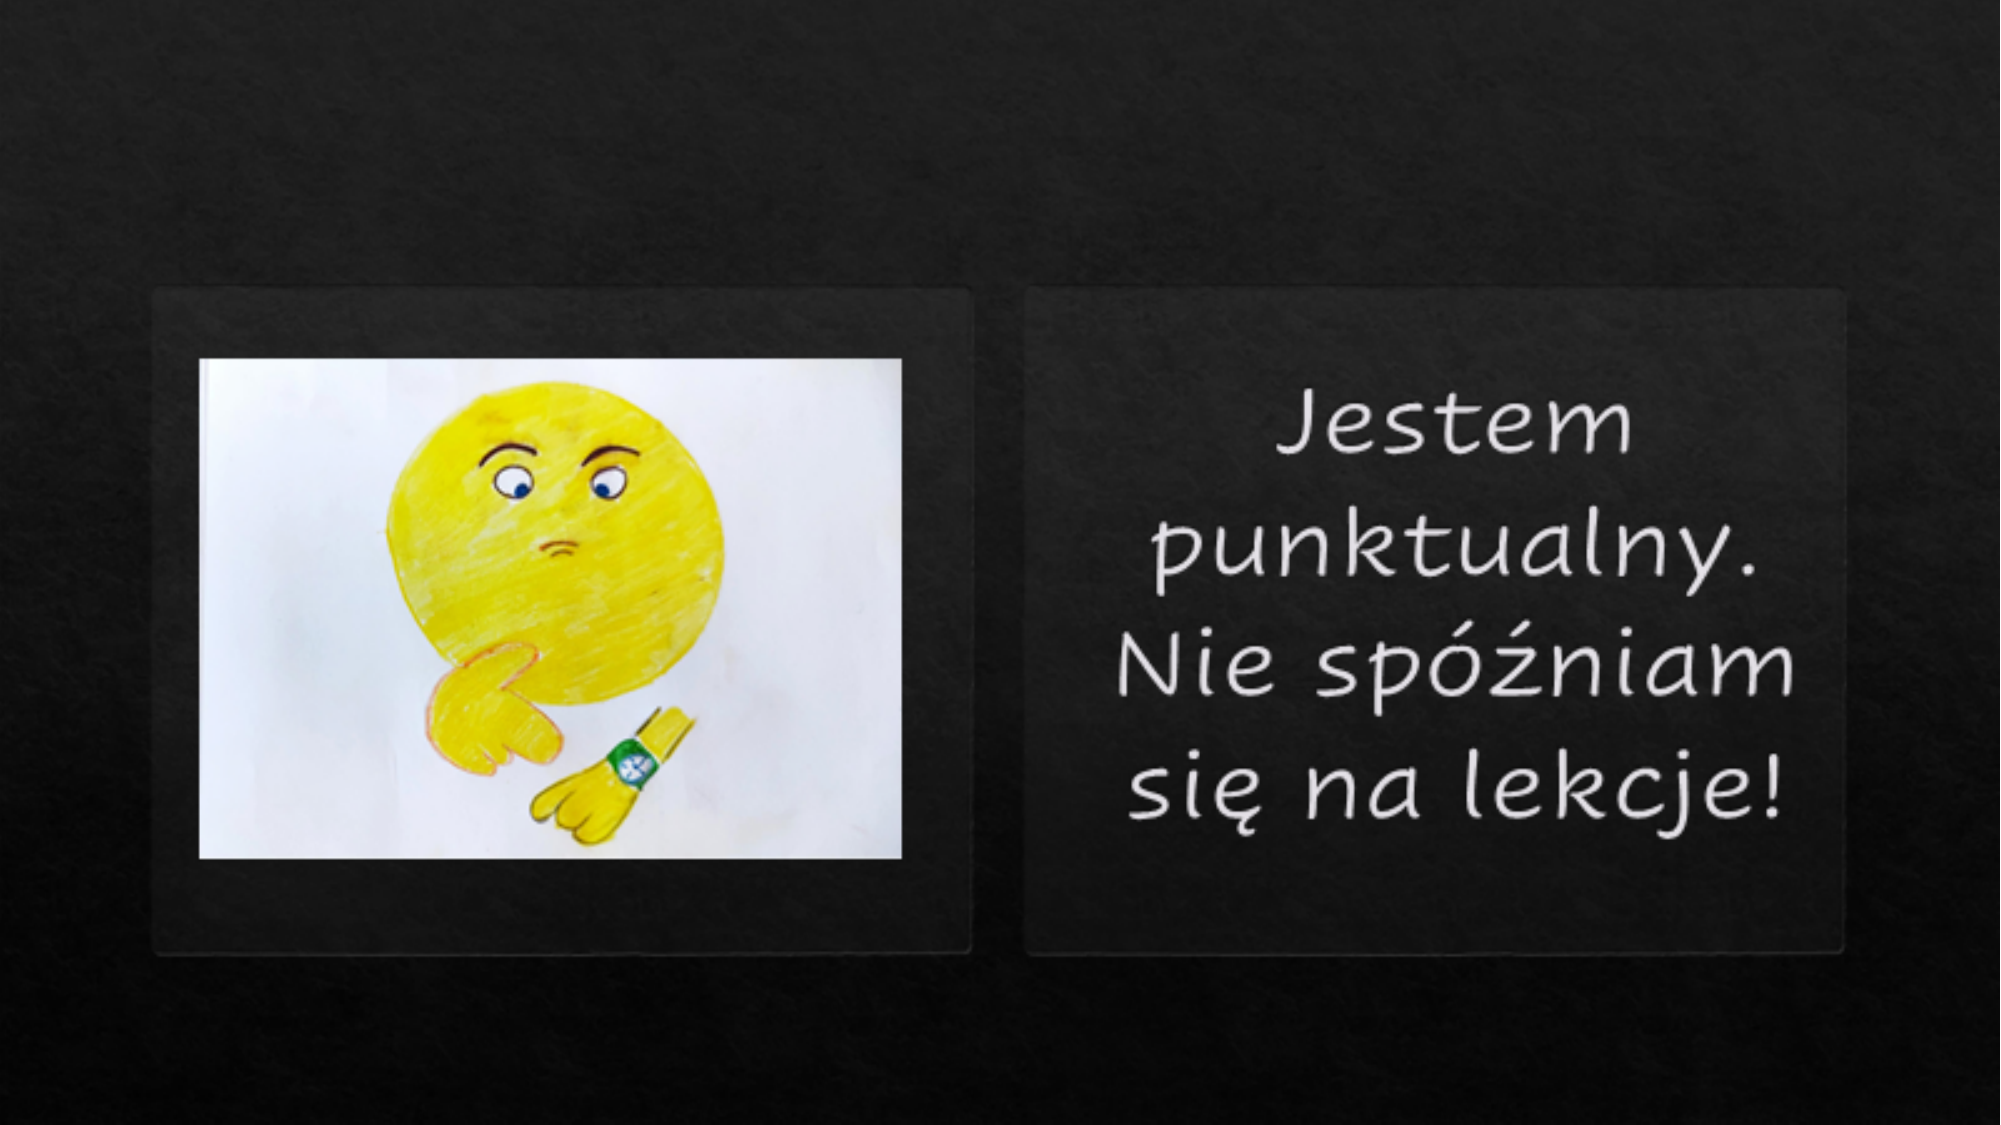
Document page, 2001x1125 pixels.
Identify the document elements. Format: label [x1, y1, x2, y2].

list [0, 0, 2000, 1125]
